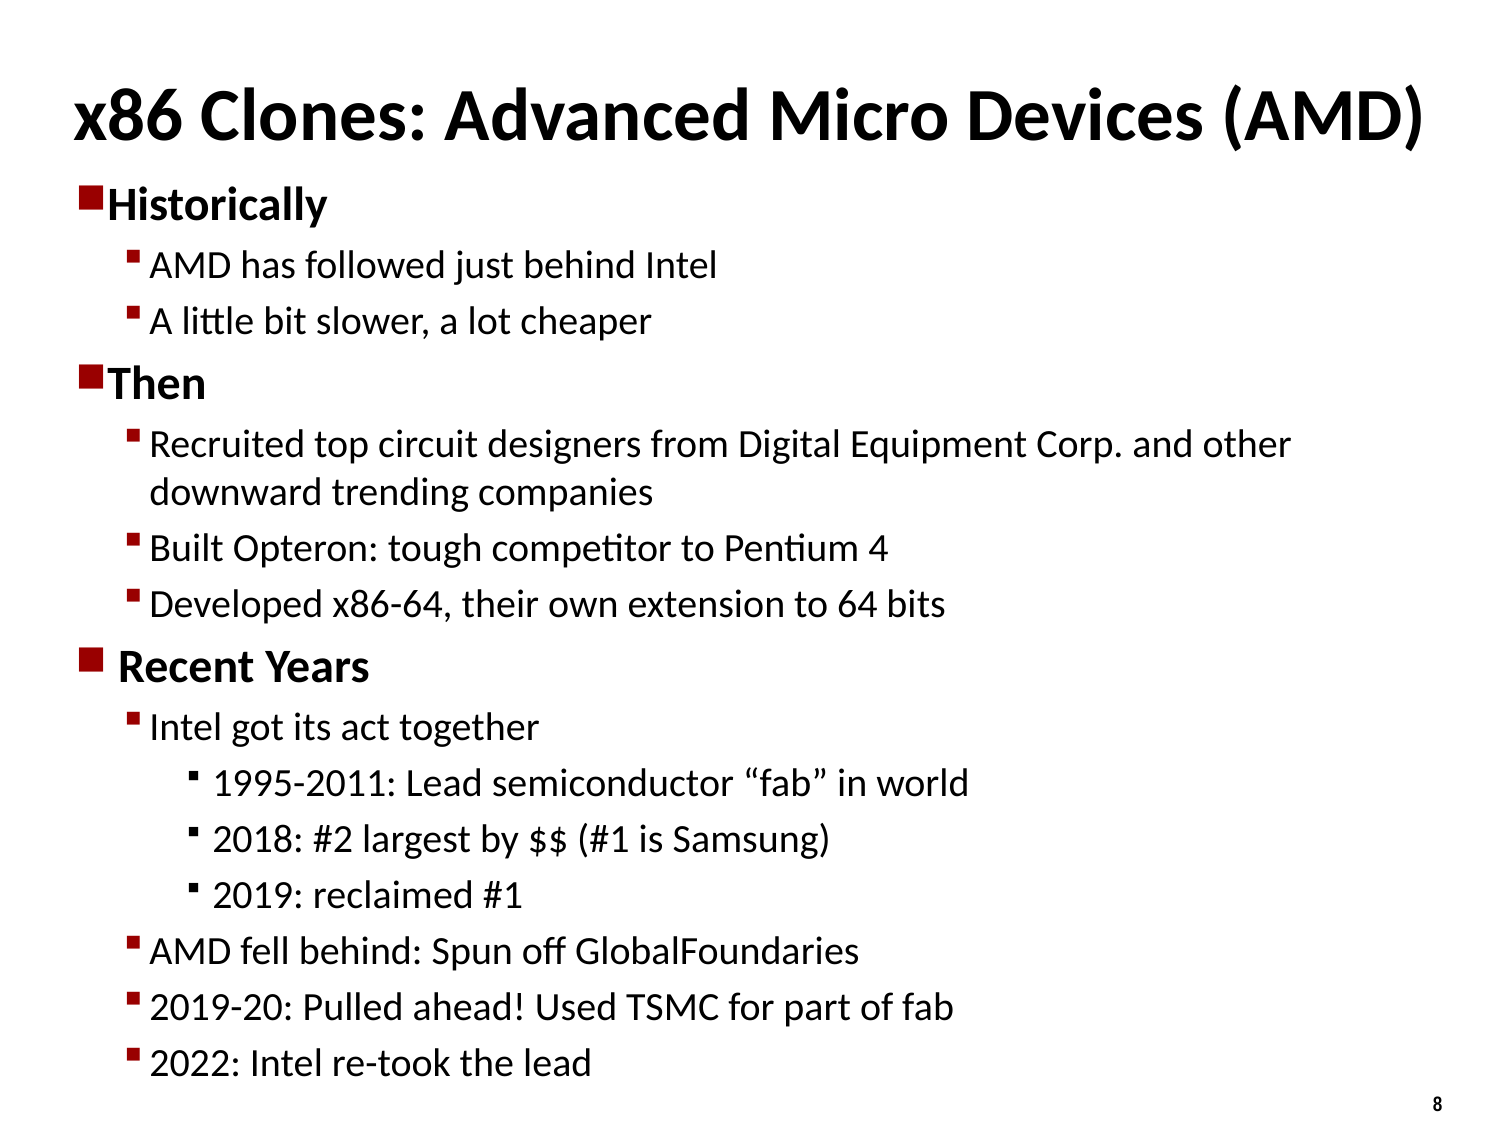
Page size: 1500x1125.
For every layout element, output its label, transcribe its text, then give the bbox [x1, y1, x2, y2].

list Historically AMD has followed just behind Intel A little bit slower, a lot cheaper Then Recruited top circuit designers from Digital Equipment Corp. and other downward trending companies Built Opteron: tough competitor to Pentium 4 Developed x86-64, their own extension to 64 bits Recent Years Intel got its act together 1995-2011: Lead semiconductor “fab” in world 2018: #2 largest by $$ (#1 is Samsung) 2019: reclaimed #1 AMD fell behind: Spun off GlobalFoundaries 2019-20: Pulled ahead! Used TSMC for part of fab 2022: Intel re-took the lead [64, 164, 1361, 1101]
title x86 Clones: Advanced Micro Devices (AMD) [58, 47, 1470, 174]
